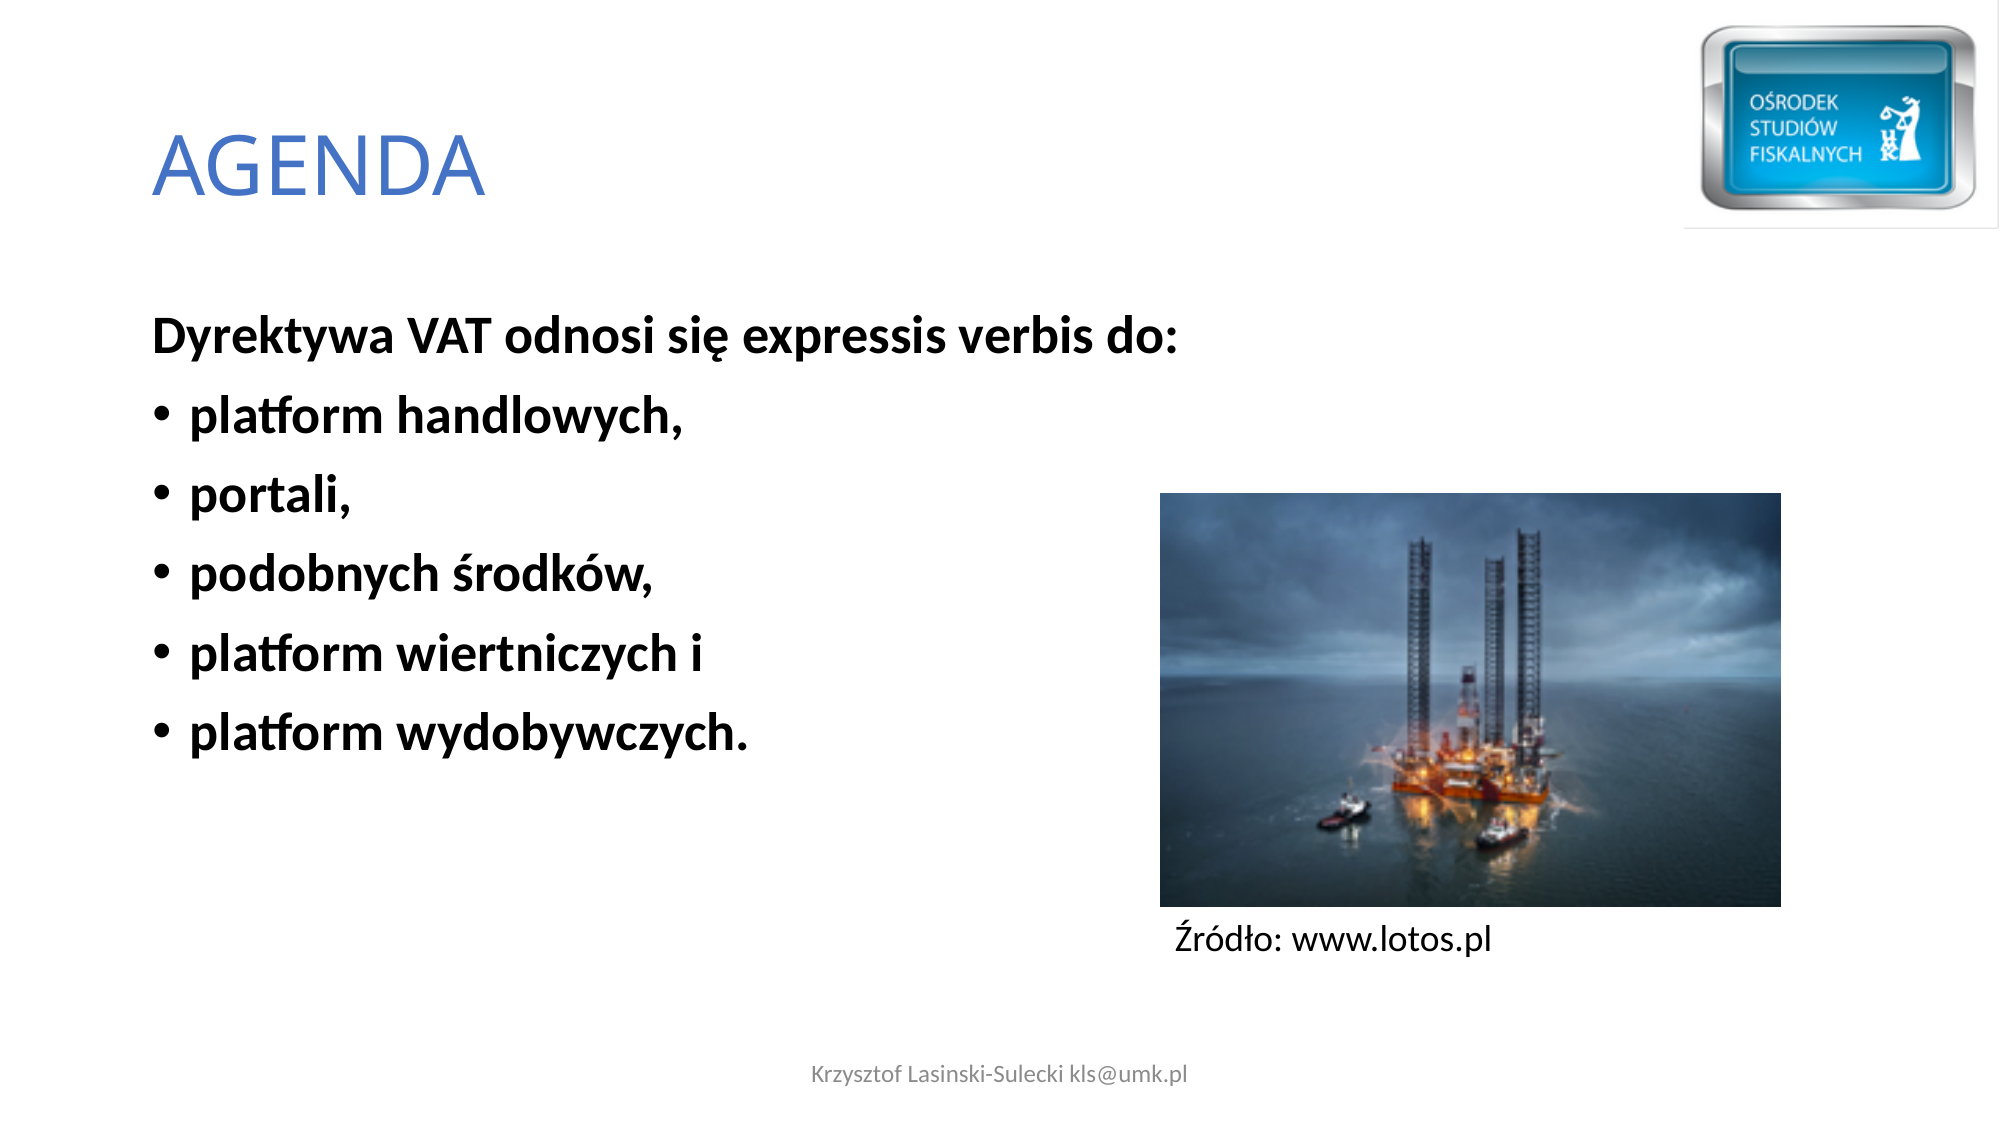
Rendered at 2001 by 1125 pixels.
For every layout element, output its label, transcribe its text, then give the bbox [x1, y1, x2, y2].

picture [1684, 0, 2000, 230]
text_box Źródło: www.lotos.pl [1160, 907, 1781, 967]
title AGENDA [137, 59, 1863, 278]
picture [1159, 493, 1781, 907]
footer Krzysztof Lasinski-Sulecki kls@umk.pl [662, 1042, 1338, 1103]
list Dyrektywa VAT odnosi się expressis verbis do: platform handlowych, portali, podobnych środków, platform wiertniczych i platform wydobywczych. [137, 299, 1863, 1014]
